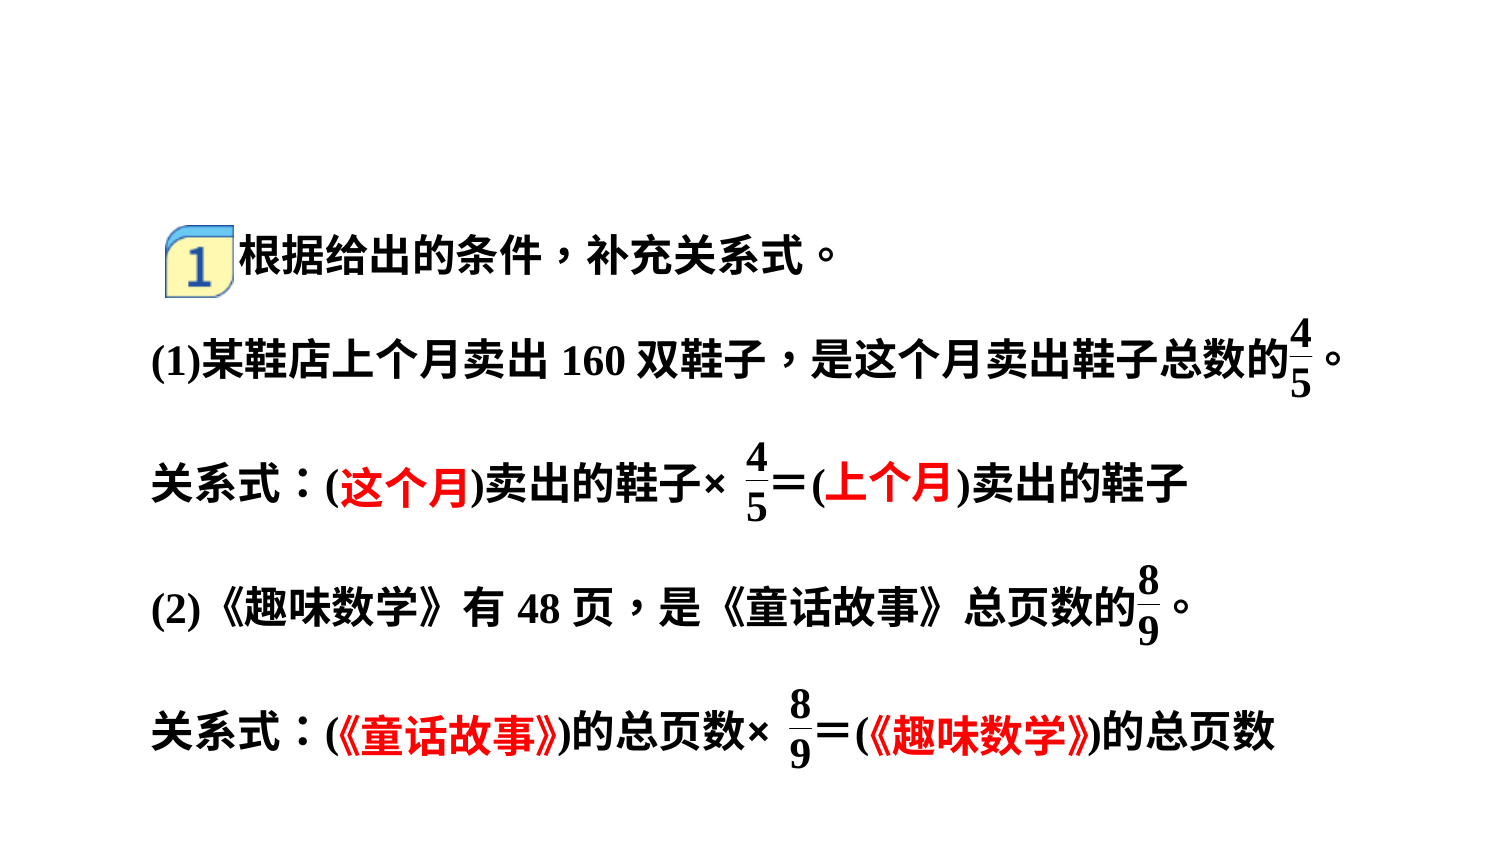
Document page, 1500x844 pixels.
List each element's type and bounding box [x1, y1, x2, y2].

text_box [63, 227, 1427, 803]
